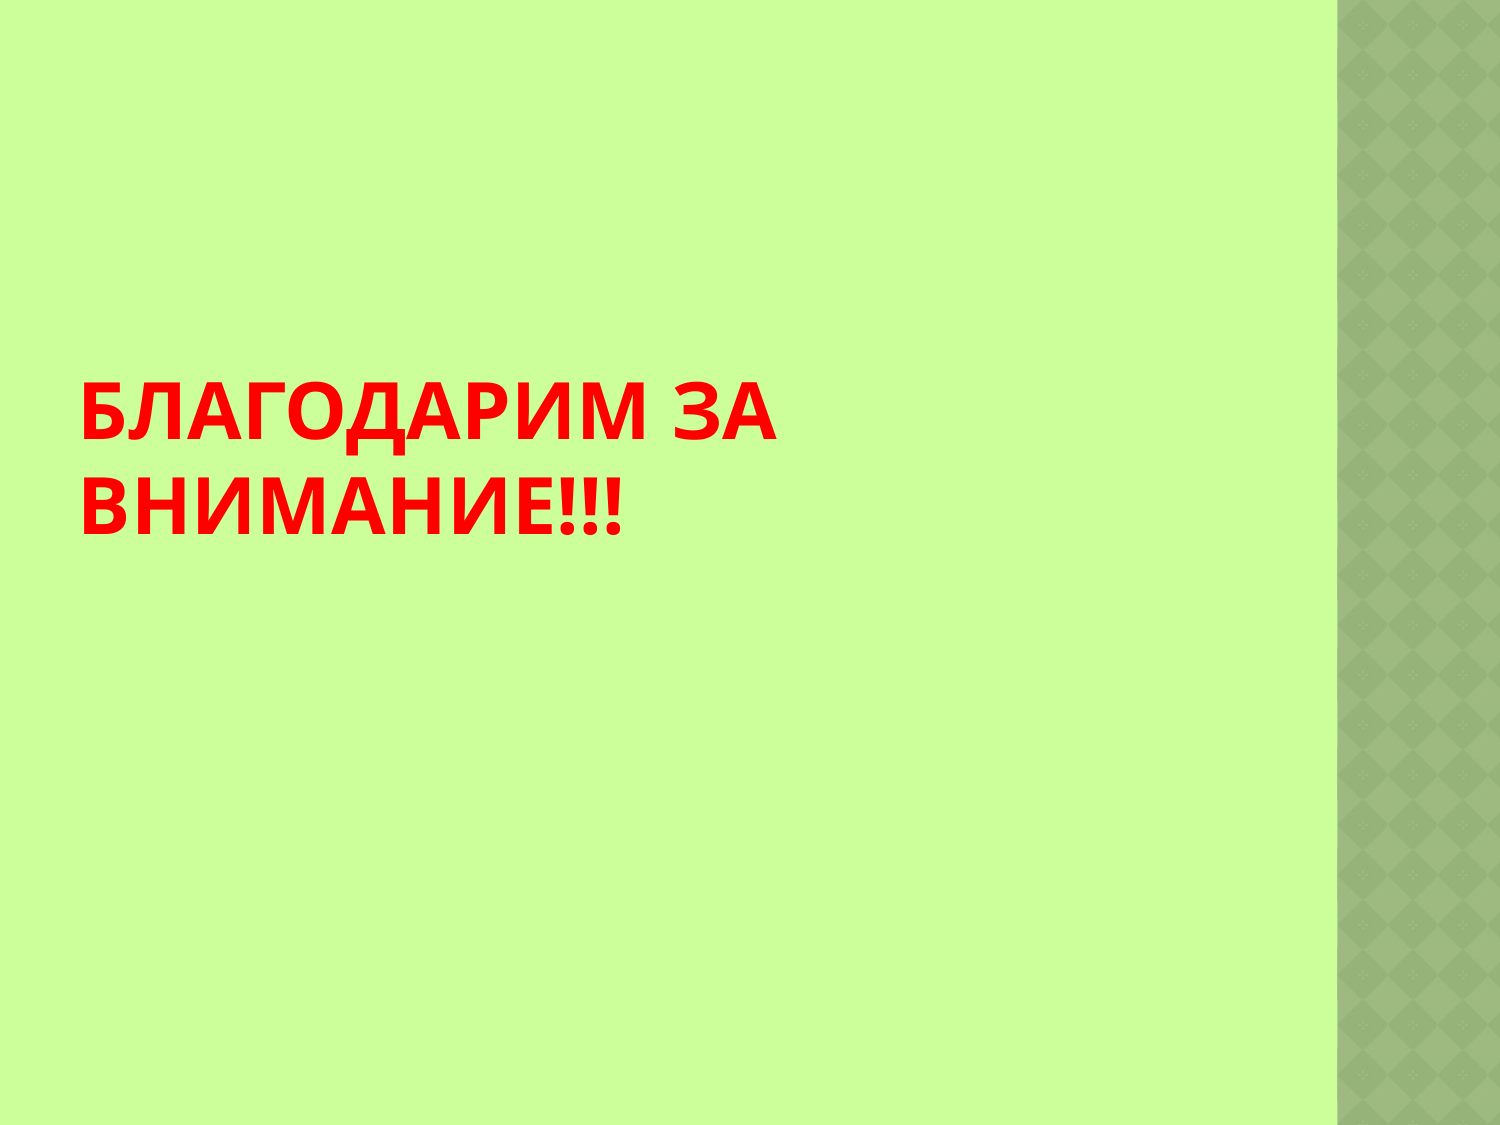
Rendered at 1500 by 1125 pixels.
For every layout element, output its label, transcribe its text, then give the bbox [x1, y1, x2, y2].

title БЛАГОДАРИМ ЗА ВНИМАНИЕ!!! [70, 187, 1278, 551]
